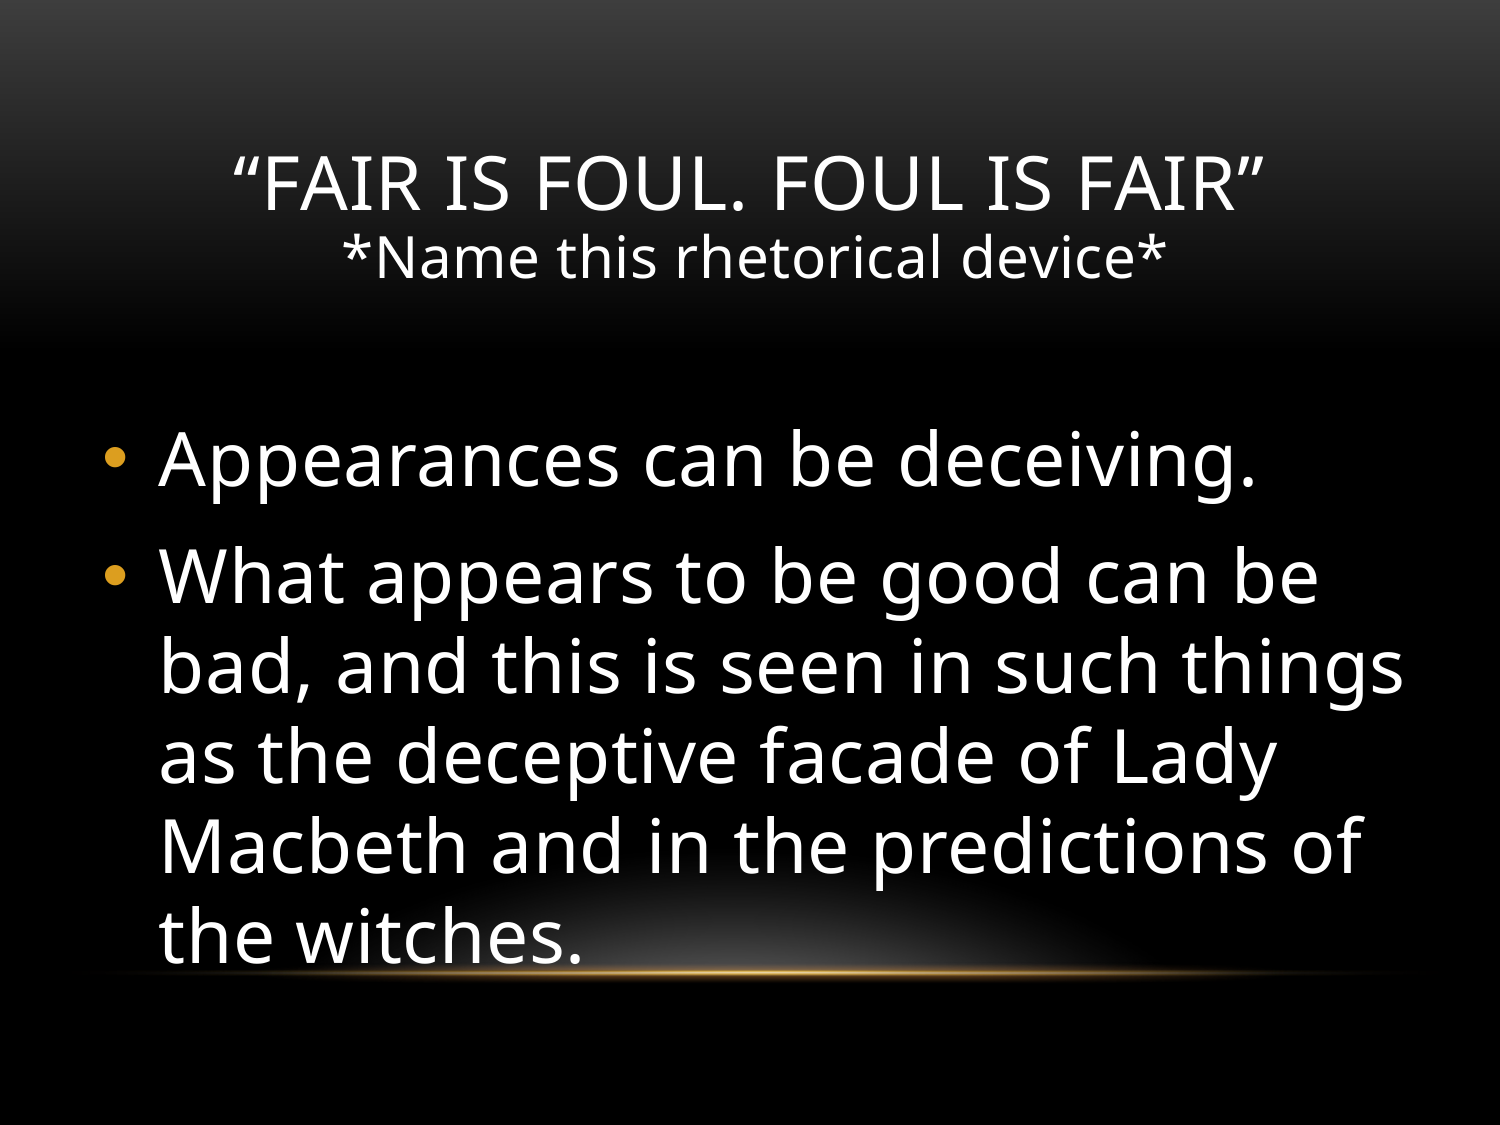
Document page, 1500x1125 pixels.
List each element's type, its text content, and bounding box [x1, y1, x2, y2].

title “Fair is foul. Foul is fair” [99, 45, 1400, 212]
list *Name this rhetorical device* Appearances can be deceiving. What appears to be good can be bad, and this is seen in such things as the deceptive facade of Lady Macbeth and in the predictions of the witches. [87, 212, 1425, 1038]
picture [0, 0, 1500, 1125]
